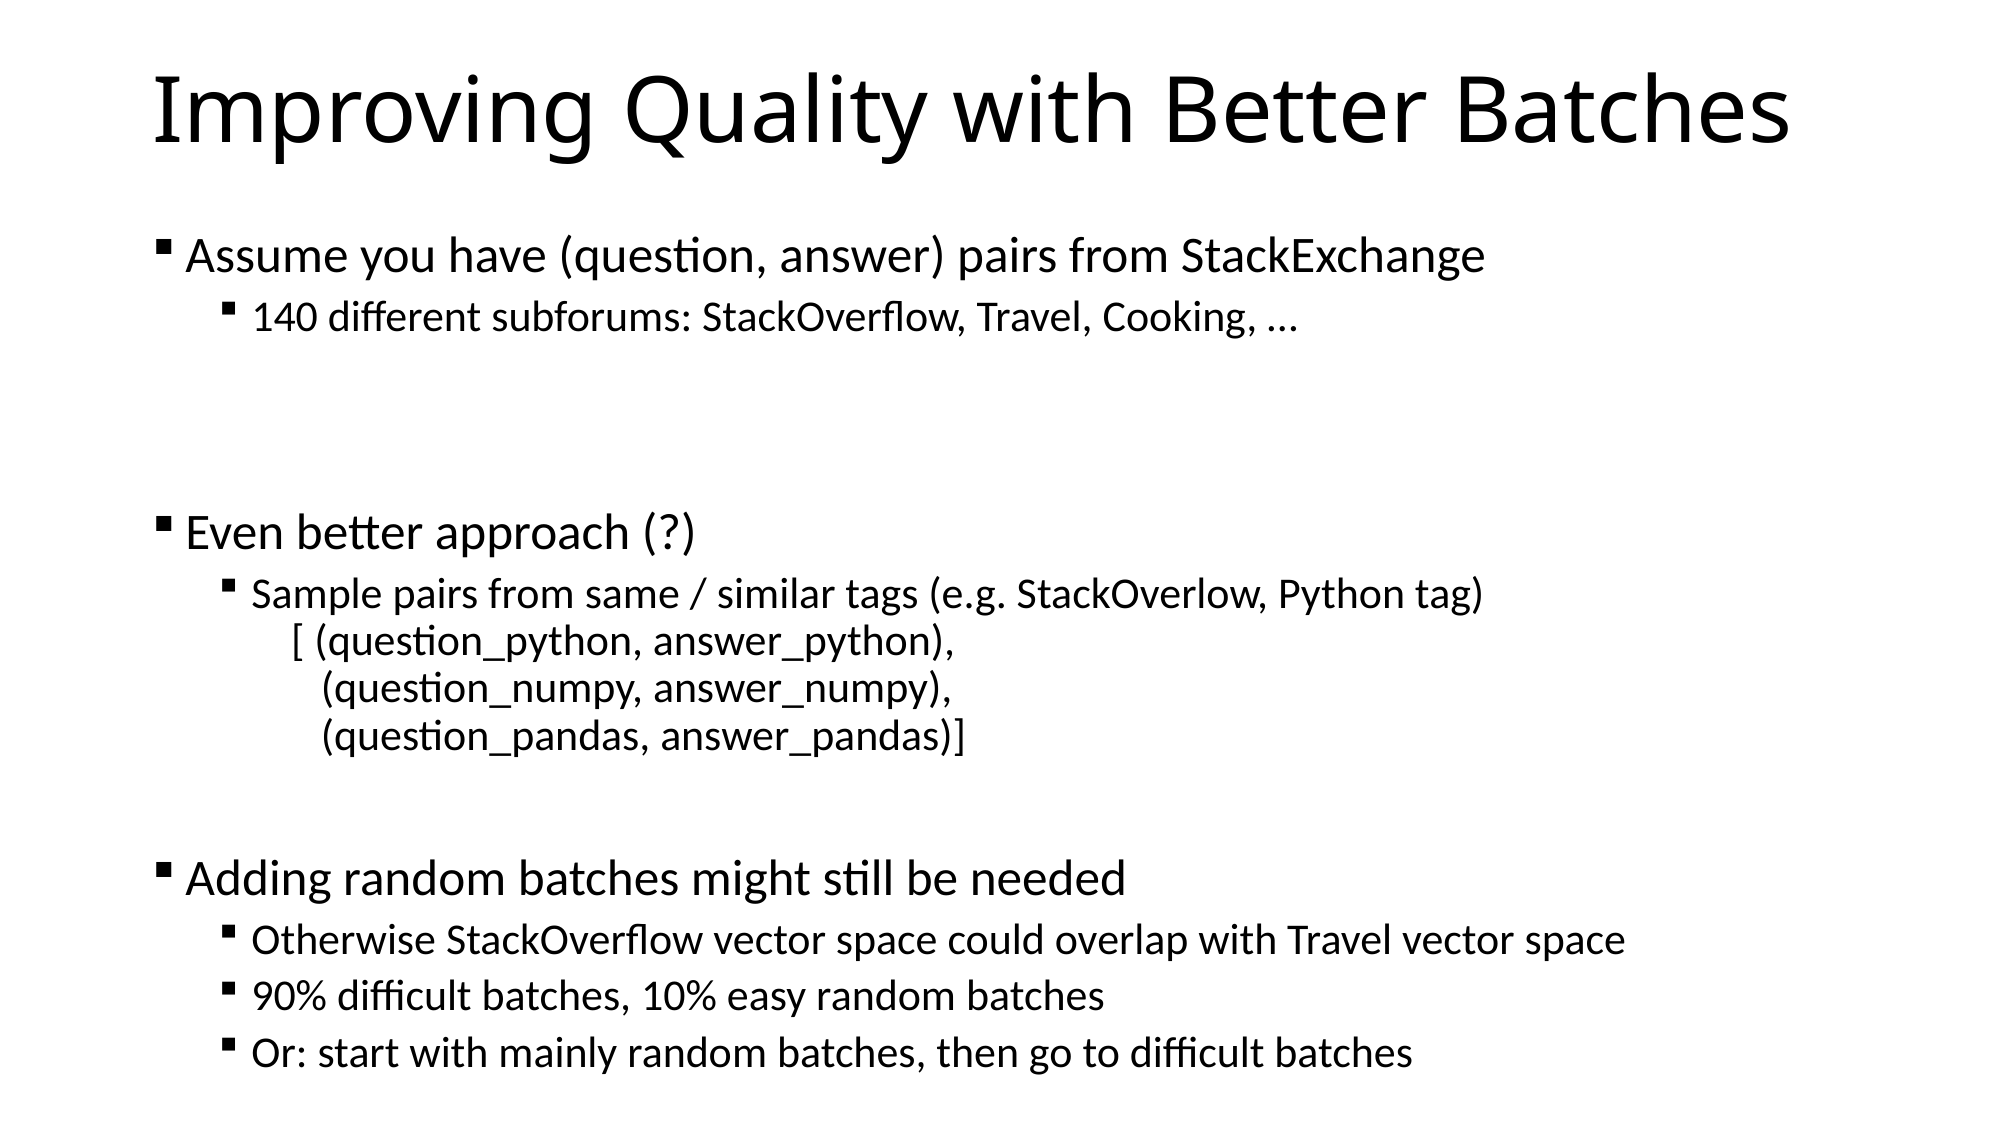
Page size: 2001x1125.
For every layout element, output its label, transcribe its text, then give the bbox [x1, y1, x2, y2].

title Improving Quality with Better Batches [137, 3, 1863, 221]
list Assume you have (question, answer) pairs from StackExchange 140 different subforums: StackOverflow, Travel, Cooking, … Even better approach (?) Sample pairs from same / similar tags (e.g. StackOverlow, Python tag) [ (question_python, answer_python), (question_numpy, answer_numpy), (question_pandas, answer_pandas)] Adding random batches might still be needed Otherwise StackOverflow vector space could overlap with Travel vector space 90% difficult batches, 10% easy random batches Or: start with mainly random batches, then go to difficult batches [137, 221, 1976, 1092]
